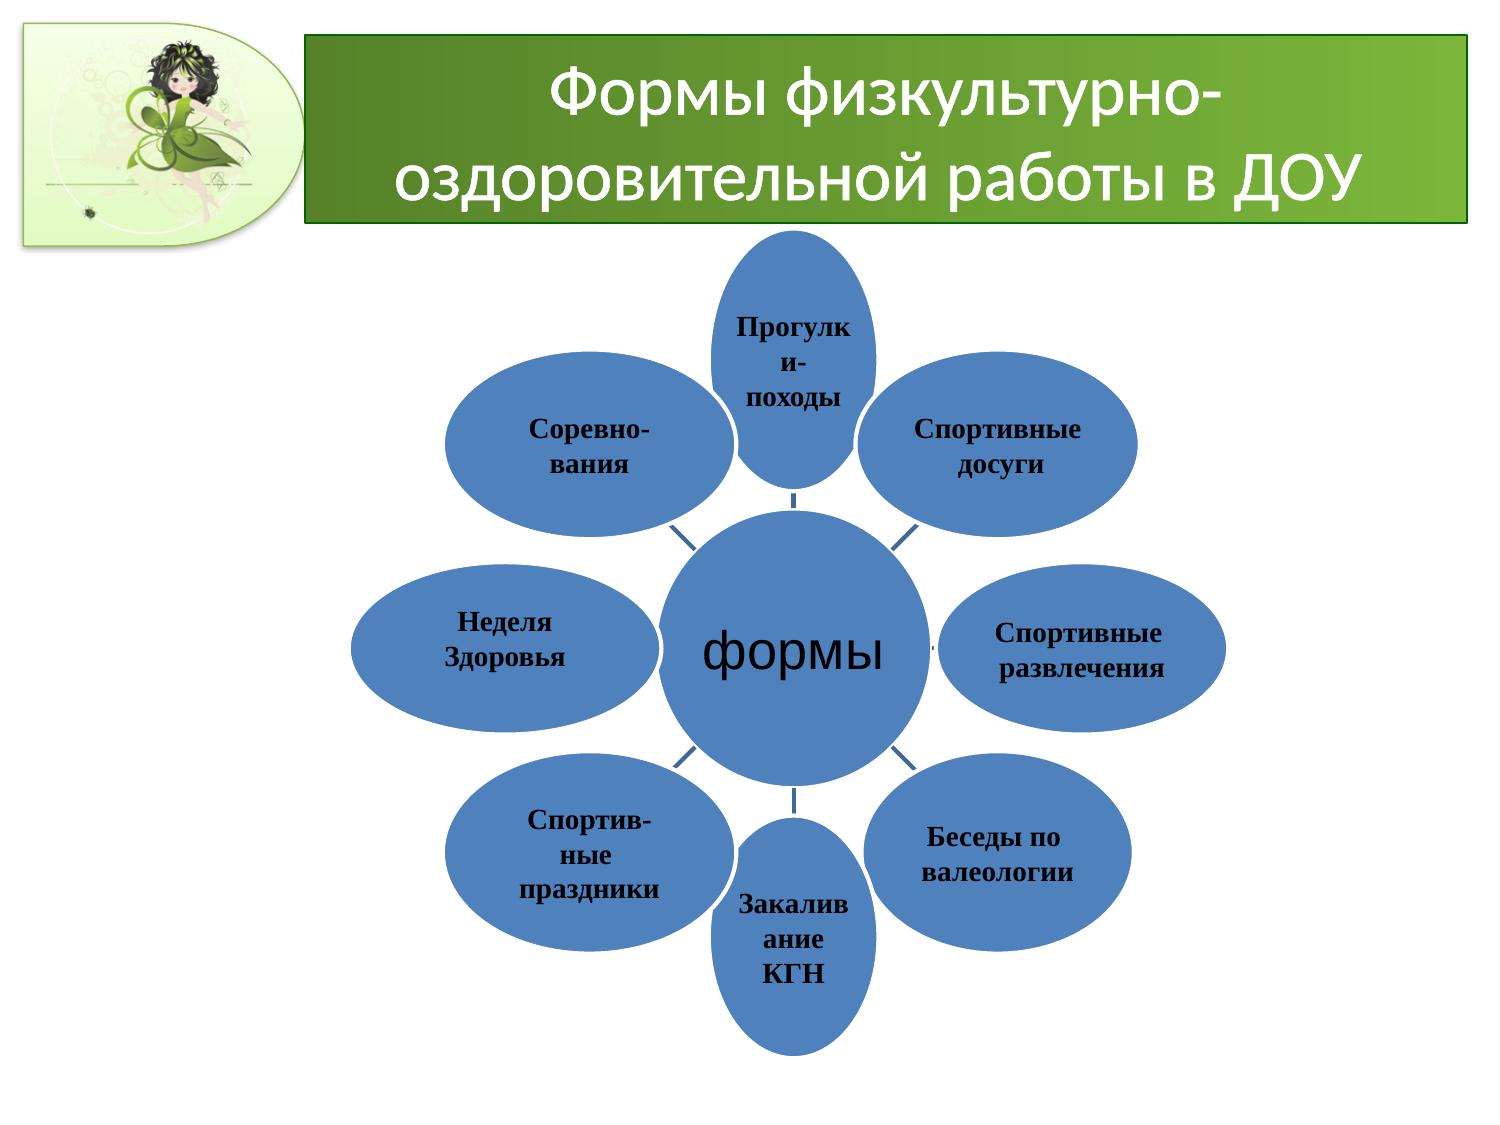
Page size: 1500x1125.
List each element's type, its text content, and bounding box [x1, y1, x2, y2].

title Формы физкультурно-оздоровительной работы в ДОУ [304, 34, 1468, 224]
picture [46, 35, 252, 234]
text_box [123, 266, 1454, 1020]
